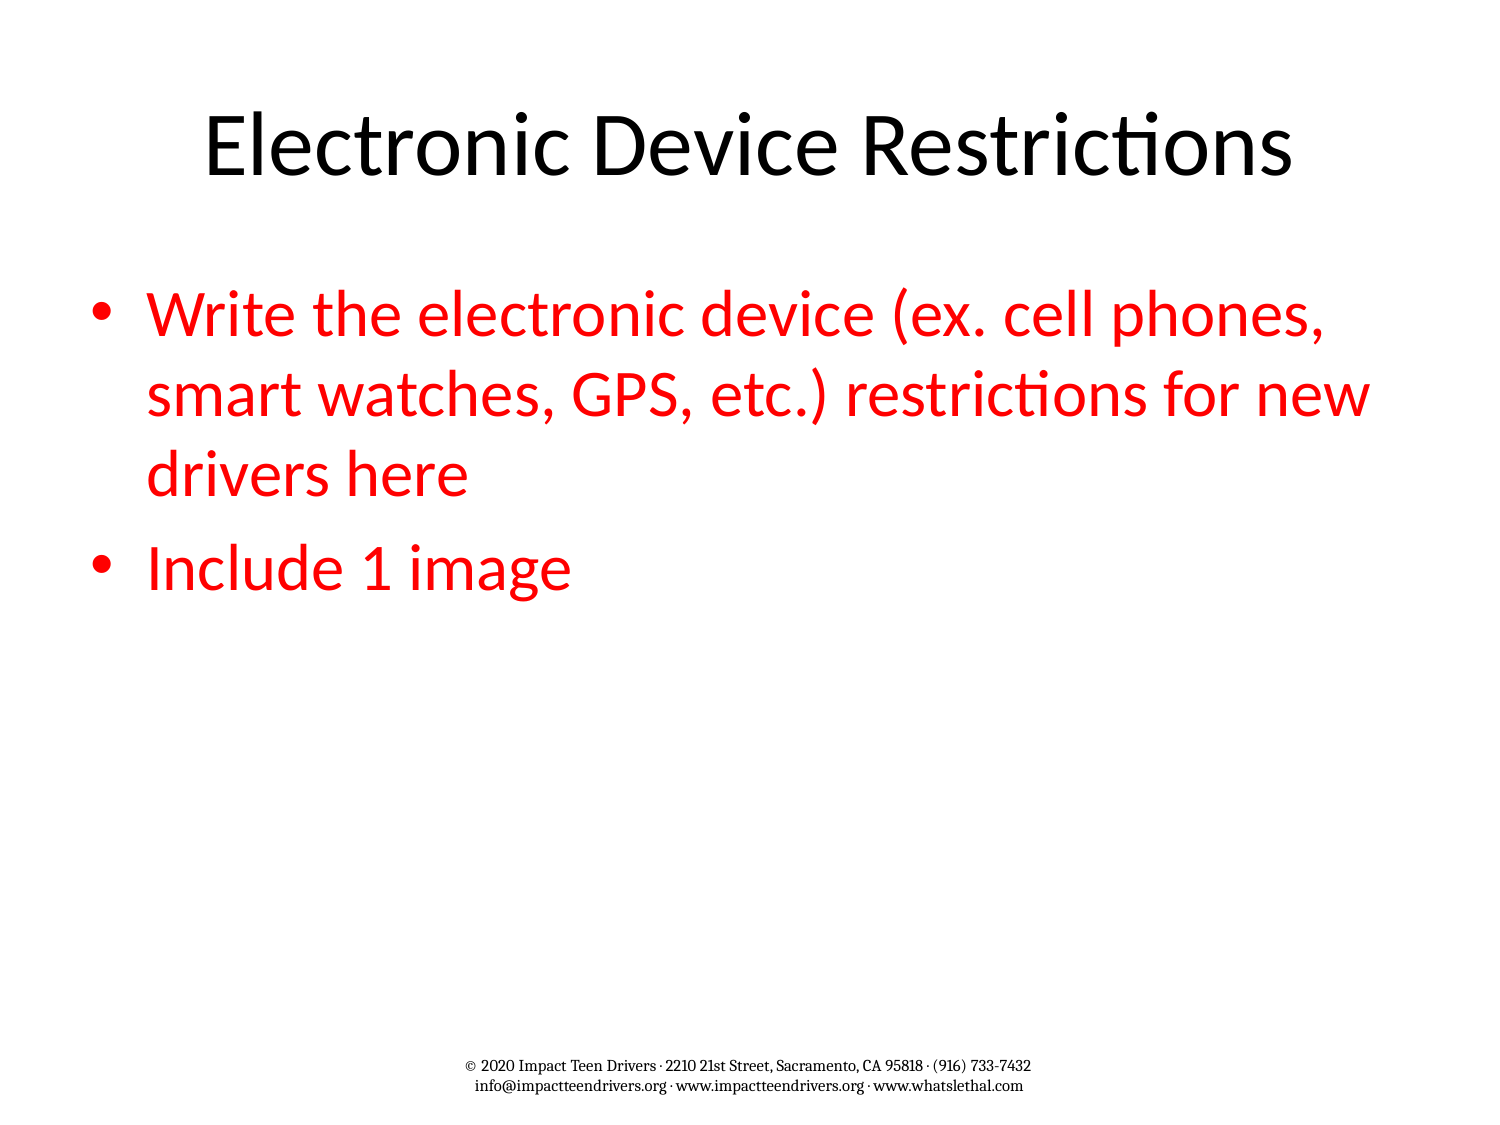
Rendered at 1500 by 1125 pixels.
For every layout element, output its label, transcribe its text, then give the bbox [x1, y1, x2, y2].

list Write the electronic device (ex. cell phones, smart watches, GPS, etc.) restrictions for new drivers here Include 1 image [75, 262, 1425, 1005]
text_box © 2020 Impact Teen Drivers · 2210 21st Street, Sacramento, CA 95818 · (916) 733-7432 info@impactteendrivers.org · www.impactteendrivers.org · www.whatslethal.com [46, 1039, 1454, 1114]
title Electronic Device Restrictions [75, 45, 1425, 233]
